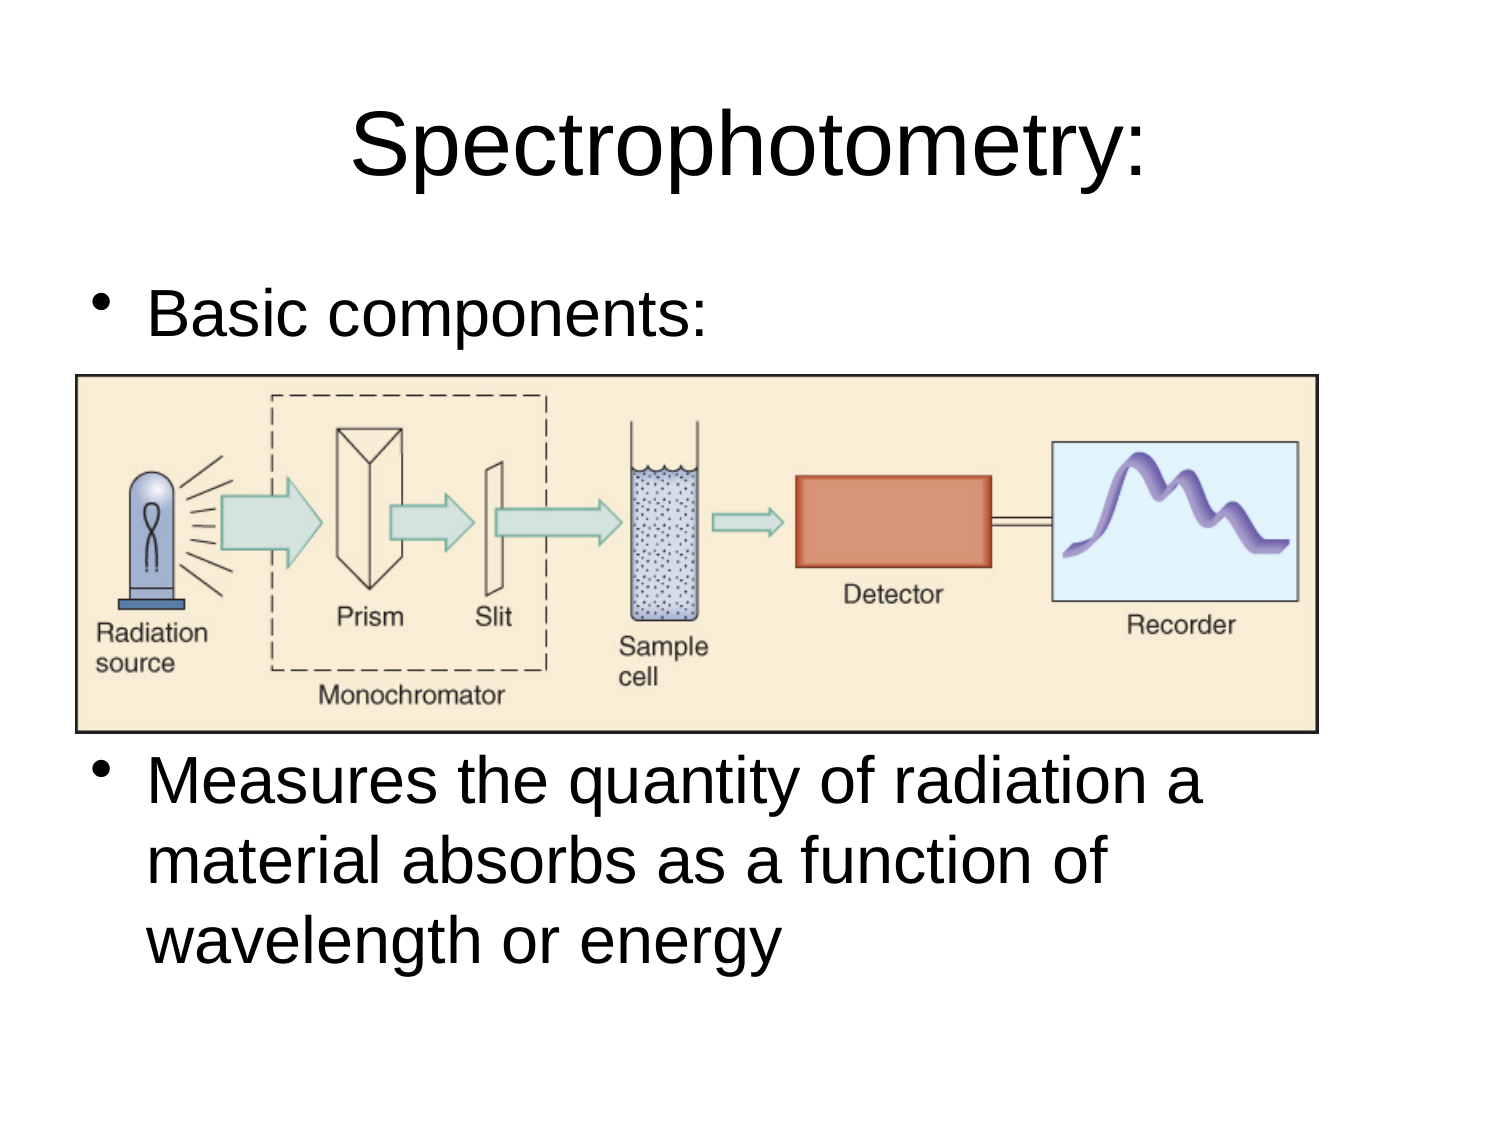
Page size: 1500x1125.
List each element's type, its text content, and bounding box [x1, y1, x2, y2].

picture [74, 374, 1319, 734]
list Basic components: Measures the quantity of radiation a material absorbs as a function of wavelength or energy [75, 262, 1425, 1005]
title Spectrophotometry: [75, 45, 1425, 233]
